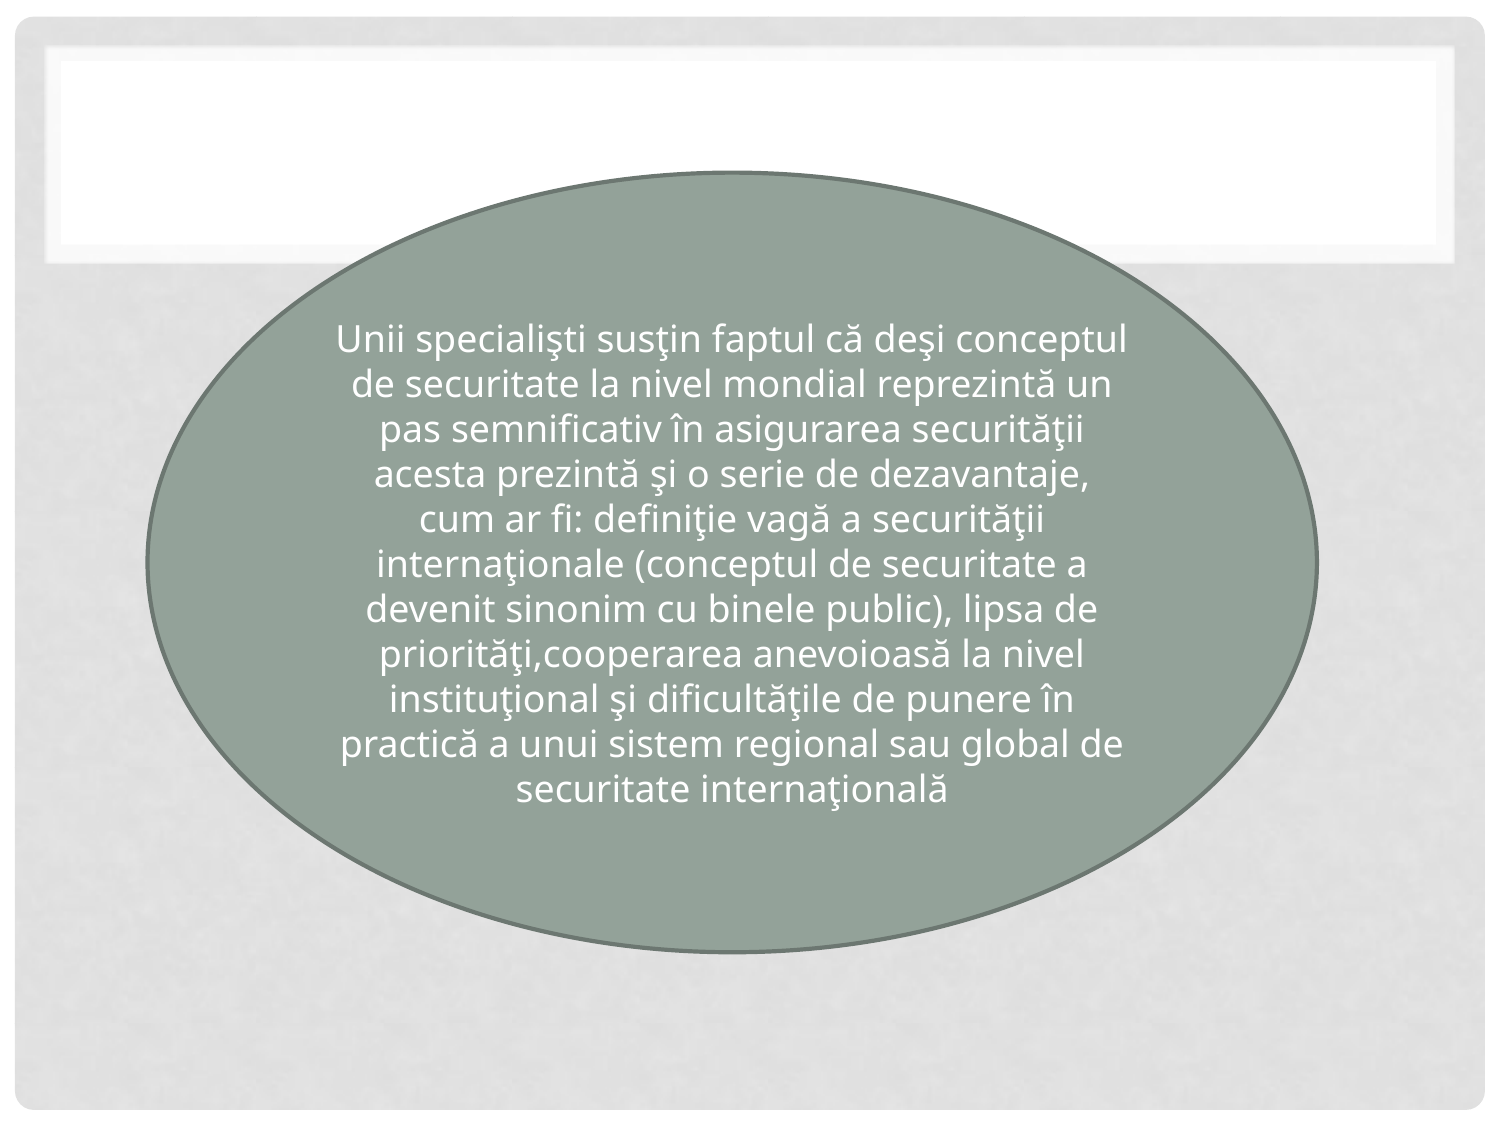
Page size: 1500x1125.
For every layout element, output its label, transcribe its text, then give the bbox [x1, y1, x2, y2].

text_box Unii specialişti susţin faptul că deşi conceptul de securitate la nivel mondial reprezintă un pas semnificativ în asigurarea securităţii acesta prezintă şi o serie de dezavantaje, cum ar fi: definiţie vagă a securităţii internaţionale (conceptul de securitate a devenit sinonim cu binele public), lipsa de priorităţi,cooperarea anevoioasă la nivel instituţional şi dificultăţile de punere în practică a unui sistem regional sau global de securitate internaţională [145, 170, 1320, 955]
